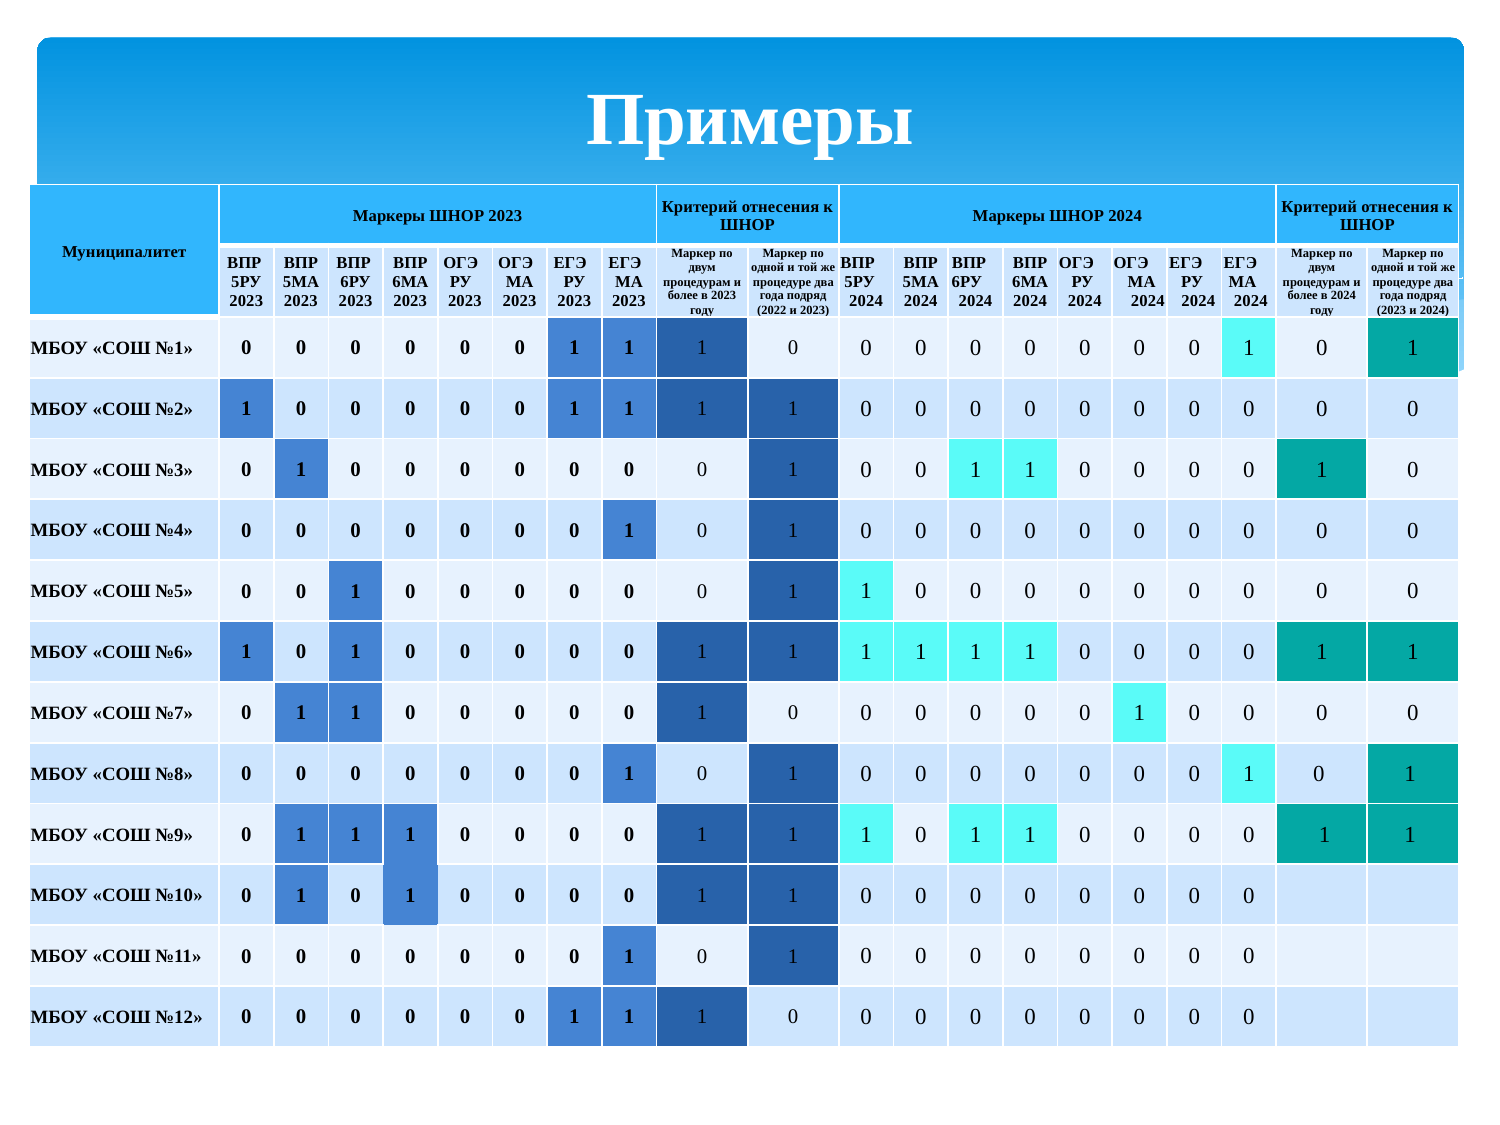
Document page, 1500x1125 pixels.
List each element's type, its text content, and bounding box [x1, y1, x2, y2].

table_cell 0 [894, 379, 947, 438]
table_cell 0 [1004, 865, 1057, 924]
table_cell 0 [1222, 379, 1275, 438]
table_cell 0 [384, 683, 437, 742]
table_cell 0 [275, 926, 328, 985]
table_cell 0 [220, 926, 273, 985]
table_cell Маркер по двум процедурам и более в 2023 году [657, 248, 747, 316]
table_cell 0 [840, 318, 893, 377]
table_cell 0 [548, 744, 601, 803]
table_cell 0 [1058, 865, 1111, 924]
table_cell 1 [657, 683, 747, 742]
table_cell 0 [220, 744, 273, 803]
table_cell [1277, 865, 1366, 924]
table_cell МБОУ «СОШ №10» [30, 865, 218, 924]
table_cell 0 [1058, 987, 1111, 1046]
table_cell 0 [493, 804, 546, 863]
table_cell 1 [329, 683, 382, 742]
table_cell 1 [949, 439, 1002, 498]
table_cell 0 [384, 987, 437, 1046]
table_cell 0 [949, 500, 1002, 559]
table_cell 0 [894, 439, 947, 498]
table_cell 0 [220, 804, 273, 863]
table_cell 0 [1168, 804, 1221, 863]
table_cell 0 [275, 318, 328, 377]
table_cell 0 [548, 622, 601, 681]
table_cell МБОУ «СОШ №5» [30, 561, 218, 620]
table_cell 1 [749, 500, 838, 559]
table_cell ВПР 6РУ 2024 [949, 248, 1002, 316]
table_cell 1 [1222, 744, 1275, 803]
table_cell 0 [493, 926, 546, 985]
table_cell 0 [220, 439, 273, 498]
table_cell 0 [1168, 744, 1221, 803]
table_cell ВПР 6МА 2024 [1004, 248, 1057, 316]
table_cell 0 [894, 500, 947, 559]
table_cell 0 [1113, 926, 1166, 985]
table_cell 0 [548, 683, 601, 742]
table_cell 0 [1168, 926, 1221, 985]
table_cell 0 [1222, 439, 1275, 498]
table_cell 0 [329, 987, 382, 1046]
table_cell 1 [1004, 622, 1057, 681]
table_cell 0 [1004, 987, 1057, 1046]
table_cell 0 [439, 622, 492, 681]
title Примеры [75, 45, 1425, 184]
table_cell 0 [1222, 804, 1275, 863]
table_cell 0 [1168, 561, 1221, 620]
table_cell 0 [603, 804, 656, 863]
table_cell ОГЭ РУ 2024 [1058, 248, 1111, 316]
table_cell 0 [220, 318, 273, 377]
table_cell 0 [439, 987, 492, 1046]
table_cell [1277, 926, 1366, 985]
table_cell 1 [220, 622, 273, 681]
table_cell 0 [657, 926, 747, 985]
table_cell МБОУ «СОШ №3» [30, 439, 218, 498]
table_cell 1 [1113, 683, 1166, 742]
table_cell 0 [1168, 987, 1221, 1046]
table_cell 0 [1058, 318, 1111, 377]
table_cell 0 [657, 744, 747, 803]
table_cell 0 [1113, 561, 1166, 620]
table_cell 0 [840, 865, 893, 924]
table_cell 0 [1004, 683, 1057, 742]
table_cell 0 [657, 439, 747, 498]
table_cell 0 [329, 926, 382, 985]
table_cell 1 [749, 561, 838, 620]
table_cell 0 [1058, 439, 1111, 498]
table_cell МБОУ «СОШ №8» [30, 744, 218, 803]
table_cell 0 [894, 561, 947, 620]
table_cell ВПР 6МА 2023 [384, 248, 437, 316]
table_cell 0 [840, 500, 893, 559]
table_cell 0 [1004, 926, 1057, 985]
table_cell 0 [894, 683, 947, 742]
table_cell 1 [1368, 804, 1458, 863]
table_cell 0 [493, 683, 546, 742]
table_cell 0 [439, 744, 492, 803]
table_cell 1 [603, 500, 656, 559]
table_cell 0 [749, 683, 838, 742]
table_cell 0 [329, 379, 382, 438]
table_header Маркеры ШНОР 2023 [220, 185, 656, 243]
table_cell 1 [275, 865, 328, 924]
table_cell 0 [1368, 500, 1458, 559]
table_cell 0 [1168, 318, 1221, 377]
table_cell 0 [1222, 561, 1275, 620]
table_cell 0 [749, 318, 838, 377]
table_cell 0 [439, 318, 492, 377]
table_cell 1 [603, 744, 656, 803]
table_cell 0 [1058, 561, 1111, 620]
table_cell 0 [603, 683, 656, 742]
table_header Критерий отнесения к ШНОР [1277, 185, 1458, 243]
table_header Маркеры ШНОР 2024 [840, 185, 1275, 243]
table_cell 1 [220, 379, 273, 438]
table_cell 0 [949, 379, 1002, 438]
table_cell 0 [1113, 379, 1166, 438]
table_cell 0 [1168, 622, 1221, 681]
table_cell 0 [493, 379, 546, 438]
table_cell 0 [329, 865, 383, 924]
table_cell 0 [329, 744, 382, 803]
table_cell 1 [603, 379, 656, 438]
table_cell 0 [1168, 683, 1221, 742]
table_cell 0 [840, 987, 893, 1046]
table_cell 1 [548, 987, 601, 1046]
table_cell 0 [1004, 561, 1057, 620]
table_cell 0 [949, 561, 1002, 620]
table_cell 0 [949, 744, 1002, 803]
table_cell МБОУ «СОШ №7» [30, 683, 218, 742]
table_cell 0 [384, 925, 437, 985]
table_cell 1 [329, 804, 382, 863]
table_cell 1 [1368, 318, 1458, 377]
table_cell 1 [1277, 439, 1366, 498]
table_cell 0 [840, 744, 893, 803]
table_cell 0 [949, 987, 1002, 1046]
table_cell 0 [1004, 500, 1057, 559]
table_cell 0 [439, 683, 492, 742]
table_cell МБОУ «СОШ №1» [30, 320, 218, 377]
table_cell МБОУ «СОШ №11» [30, 926, 218, 985]
table_cell 0 [438, 865, 492, 924]
table_cell [1368, 865, 1458, 924]
table_cell 0 [384, 622, 437, 681]
table_cell 0 [1277, 744, 1366, 803]
table_cell 0 [329, 500, 382, 559]
table_cell 0 [894, 744, 947, 803]
table_cell 0 [439, 439, 492, 498]
table_cell 1 [749, 439, 838, 498]
table_cell [1277, 987, 1366, 1046]
table_cell ОГЭ РУ 2023 [439, 248, 492, 316]
table_cell 1 [1004, 804, 1057, 863]
table_cell 0 [384, 561, 437, 620]
table_cell 1 [1004, 439, 1057, 498]
table_cell 0 [1004, 379, 1057, 438]
table_cell 0 [548, 500, 601, 559]
table_cell 0 [275, 987, 328, 1046]
table_cell 1 [275, 804, 328, 863]
table_cell 1 [657, 379, 747, 438]
table_cell Маркер по одной и той же процедуре два года подряд (2023 и 2024) [1368, 248, 1458, 316]
table_cell 0 [1222, 865, 1275, 924]
table_cell 1 [749, 379, 838, 438]
table_cell 0 [949, 318, 1002, 377]
table_cell 0 [603, 439, 656, 498]
table_cell 0 [493, 500, 546, 559]
table_cell 0 [1222, 500, 1275, 559]
table_cell Маркер по двум процедурам и более в 2024 году [1277, 248, 1366, 316]
table_cell 1 [384, 804, 437, 864]
table_cell 0 [1222, 622, 1275, 681]
table_cell 0 [1277, 379, 1366, 438]
table_cell 0 [603, 865, 656, 924]
table_cell 0 [840, 439, 893, 498]
table_cell 1 [329, 622, 382, 681]
table_cell 0 [275, 500, 328, 559]
table_cell 0 [1058, 379, 1111, 438]
table_cell 0 [1277, 500, 1366, 559]
table_cell 0 [439, 561, 492, 620]
table_cell ЕГЭ МА 2023 [603, 248, 656, 316]
table_cell 0 [894, 865, 947, 924]
table_cell 1 [657, 318, 747, 377]
table_cell 0 [1168, 379, 1221, 438]
table_header Муниципалитет [30, 185, 218, 314]
table_cell 0 [1004, 744, 1057, 803]
table_cell 1 [749, 865, 838, 924]
table_cell 0 [275, 744, 328, 803]
table_cell 0 [1368, 439, 1458, 498]
table_cell 0 [384, 744, 437, 803]
table_cell 1 [840, 804, 893, 863]
table_cell 0 [1277, 683, 1366, 742]
table_cell ВПР 5МА 2023 [275, 248, 328, 316]
table_cell 1 [749, 926, 838, 985]
table_cell 1 [1368, 622, 1458, 681]
table_cell [1368, 926, 1458, 985]
table_cell 0 [1058, 622, 1111, 681]
table_cell МБОУ «СОШ №4» [30, 500, 218, 559]
table_cell 0 [384, 318, 437, 377]
table_cell 0 [220, 500, 273, 559]
table_cell ОГЭ МА 2023 [493, 248, 546, 316]
table_cell 0 [493, 439, 546, 498]
table_cell 1 [603, 926, 656, 985]
table_cell 1 [840, 561, 893, 620]
table_cell 0 [1004, 318, 1057, 377]
table_cell 0 [894, 987, 947, 1046]
table_cell 0 [840, 379, 893, 438]
table_cell 0 [329, 318, 382, 377]
table_cell 0 [1113, 439, 1166, 498]
table_cell 0 [1058, 744, 1111, 803]
table_cell 0 [1368, 561, 1458, 620]
table_cell 0 [220, 561, 273, 620]
table_cell 0 [548, 926, 601, 985]
table_cell 1 [657, 622, 747, 681]
table_cell 0 [548, 561, 601, 620]
table_cell 0 [1222, 926, 1275, 985]
table_cell ОГЭ МА 2024 [1113, 248, 1166, 316]
table_cell ВПР 5МА 2024 [894, 248, 947, 316]
table_cell 1 [603, 318, 656, 377]
table_cell 0 [949, 865, 1002, 924]
table_cell 0 [1277, 561, 1366, 620]
table_cell 1 [657, 865, 747, 924]
table_cell ЕГЭ РУ 2023 [548, 248, 601, 316]
table_cell МБОУ «СОШ №6» [30, 622, 218, 681]
table_cell МБОУ «СОШ №2» [30, 379, 218, 438]
table_cell 1 [657, 987, 747, 1046]
table_cell 1 [275, 683, 328, 742]
table_cell 0 [275, 379, 328, 438]
table_cell 0 [439, 926, 492, 985]
table_cell 0 [220, 987, 273, 1046]
table_cell ВПР 6РУ 2023 [329, 248, 382, 316]
table_cell 1 [949, 804, 1002, 863]
table_cell 0 [220, 865, 273, 924]
table_cell 0 [1277, 318, 1366, 377]
table_cell 0 [275, 622, 328, 681]
table_cell 1 [1368, 744, 1458, 803]
table_cell 0 [548, 439, 601, 498]
table_cell ЕГЭ МА 2024 [1222, 248, 1275, 316]
table_cell 0 [439, 500, 492, 559]
table_cell Маркер по одной и той же процедуре два года подряд (2022 и 2023) [749, 248, 838, 316]
table_cell 0 [1222, 987, 1275, 1046]
table_cell 1 [1277, 622, 1366, 681]
table_cell МБОУ «СОШ №9» [30, 804, 218, 863]
table_cell 0 [1113, 744, 1166, 803]
table_cell 0 [1113, 500, 1166, 559]
table_cell 1 [749, 744, 838, 803]
table_cell 1 [548, 379, 601, 438]
table_cell 1 [949, 622, 1002, 681]
table_cell 0 [329, 439, 382, 498]
table_cell 0 [949, 926, 1002, 985]
table_cell 0 [603, 622, 656, 681]
table_cell 0 [1058, 926, 1111, 985]
table_cell 0 [1368, 379, 1458, 438]
table_cell 0 [1058, 804, 1111, 863]
table_cell 0 [657, 500, 747, 559]
table_cell 1 [749, 622, 838, 681]
table_cell 0 [1168, 439, 1221, 498]
table_cell 1 [548, 318, 601, 377]
table_cell 0 [894, 804, 947, 863]
table_cell ВПР 5РУ 2023 [220, 248, 273, 316]
table_cell 0 [1168, 865, 1221, 924]
table_cell 0 [384, 379, 437, 438]
table_cell 1 [1277, 804, 1366, 863]
table_cell 1 [749, 804, 838, 863]
table_cell 0 [1113, 865, 1166, 924]
table_cell 0 [1113, 804, 1166, 863]
table_cell 0 [1113, 987, 1166, 1046]
table_cell 1 [329, 561, 382, 620]
table_cell 0 [384, 500, 437, 559]
table_cell 0 [493, 561, 546, 620]
table_cell 0 [840, 683, 893, 742]
table_cell 0 [749, 987, 838, 1046]
table_cell 1 [383, 864, 438, 925]
table_cell 0 [1168, 500, 1221, 559]
table_header Критерий отнесения к ШНОР [657, 185, 838, 243]
table_cell 1 [275, 439, 328, 498]
table_cell 1 [894, 622, 947, 681]
table_cell 0 [493, 987, 546, 1046]
table_cell МБОУ «СОШ №12» [30, 987, 218, 1046]
table_cell 1 [840, 622, 893, 681]
table_cell 0 [1222, 683, 1275, 742]
table_cell [1368, 987, 1458, 1046]
table_cell 0 [439, 379, 492, 438]
table_cell ЕГЭ РУ 2024 [1168, 248, 1221, 316]
table_cell 0 [1058, 683, 1111, 742]
table_cell 0 [1113, 318, 1166, 377]
table_cell 0 [548, 865, 601, 924]
table_cell 0 [1368, 683, 1458, 742]
table_cell 0 [493, 622, 546, 681]
table_cell 0 [657, 561, 747, 620]
table_cell 0 [493, 744, 546, 803]
table_cell 0 [220, 683, 273, 742]
table_cell 0 [548, 804, 601, 863]
table_cell 0 [384, 439, 437, 498]
table_cell 0 [840, 926, 893, 985]
table_cell 0 [1113, 622, 1166, 681]
table_cell 0 [1058, 500, 1111, 559]
table_cell 0 [493, 865, 546, 924]
table_cell 0 [275, 561, 328, 620]
table_cell 1 [657, 804, 747, 863]
table_cell 1 [1222, 318, 1275, 377]
table_cell 0 [894, 318, 947, 377]
table_cell 0 [894, 926, 947, 985]
table_cell 1 [603, 987, 656, 1046]
table_cell 0 [603, 561, 656, 620]
table_cell 0 [439, 804, 492, 863]
table_cell ВПР 5РУ 2024 [840, 248, 893, 316]
table_cell 0 [493, 318, 546, 377]
table_cell 0 [949, 683, 1002, 742]
